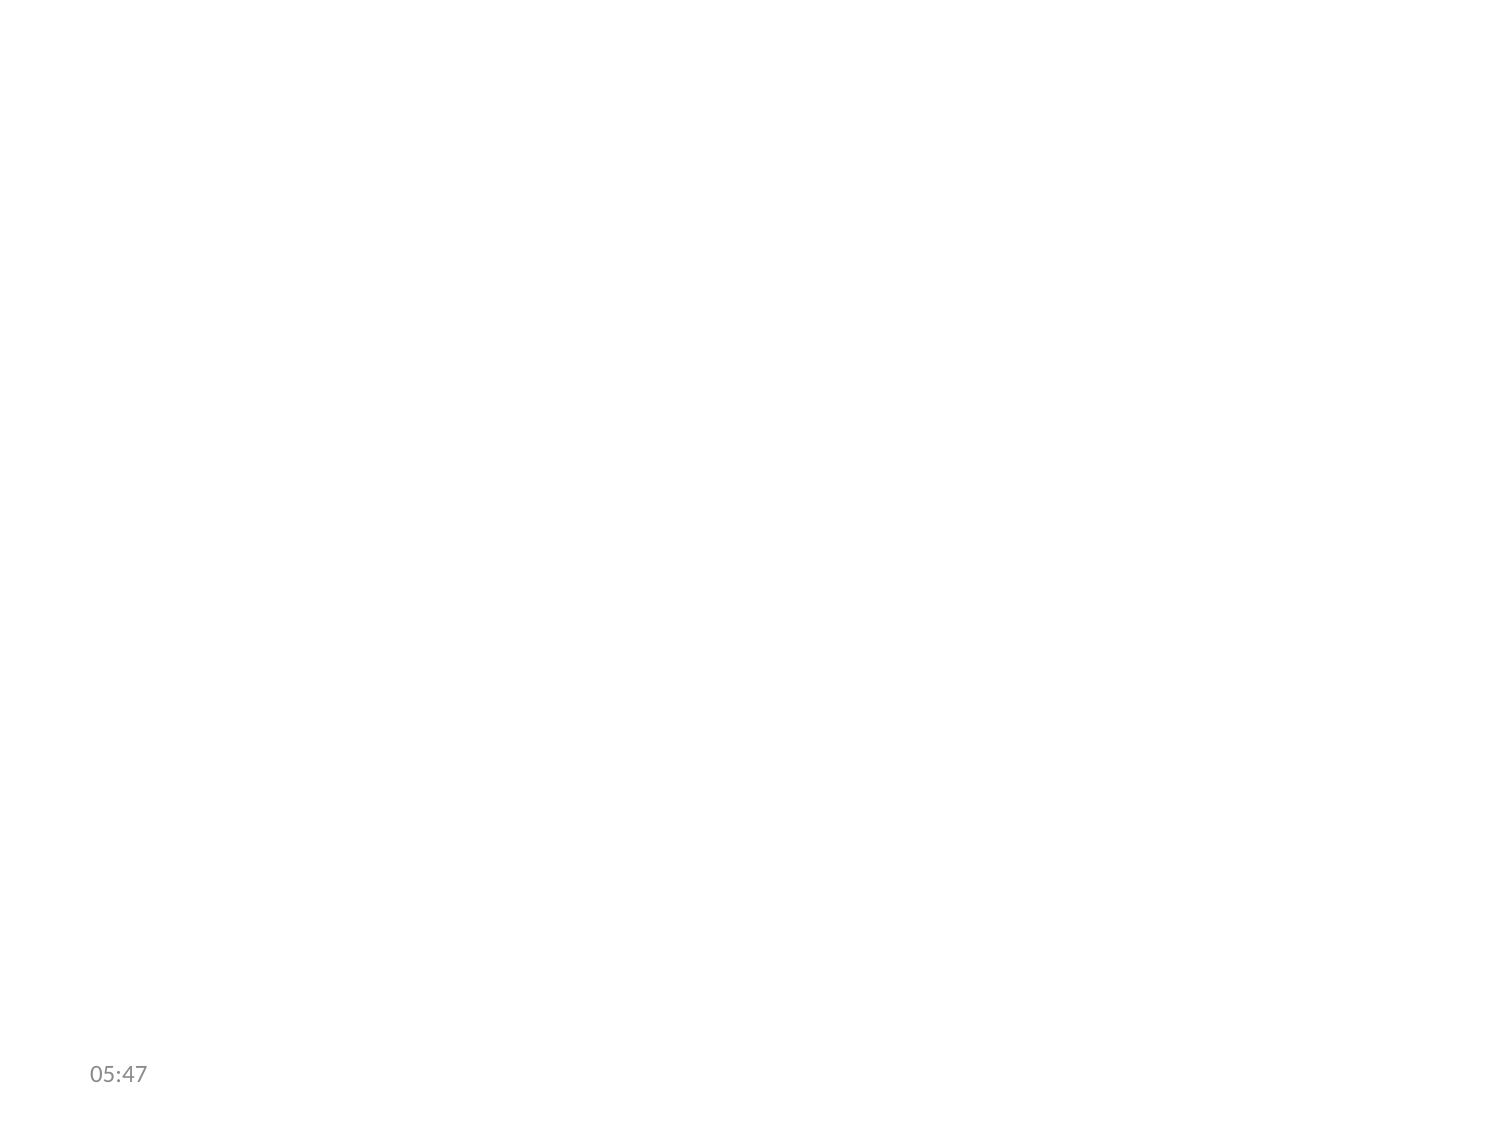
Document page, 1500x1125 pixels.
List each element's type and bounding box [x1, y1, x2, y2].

slide_number [75, 1042, 425, 1103]
